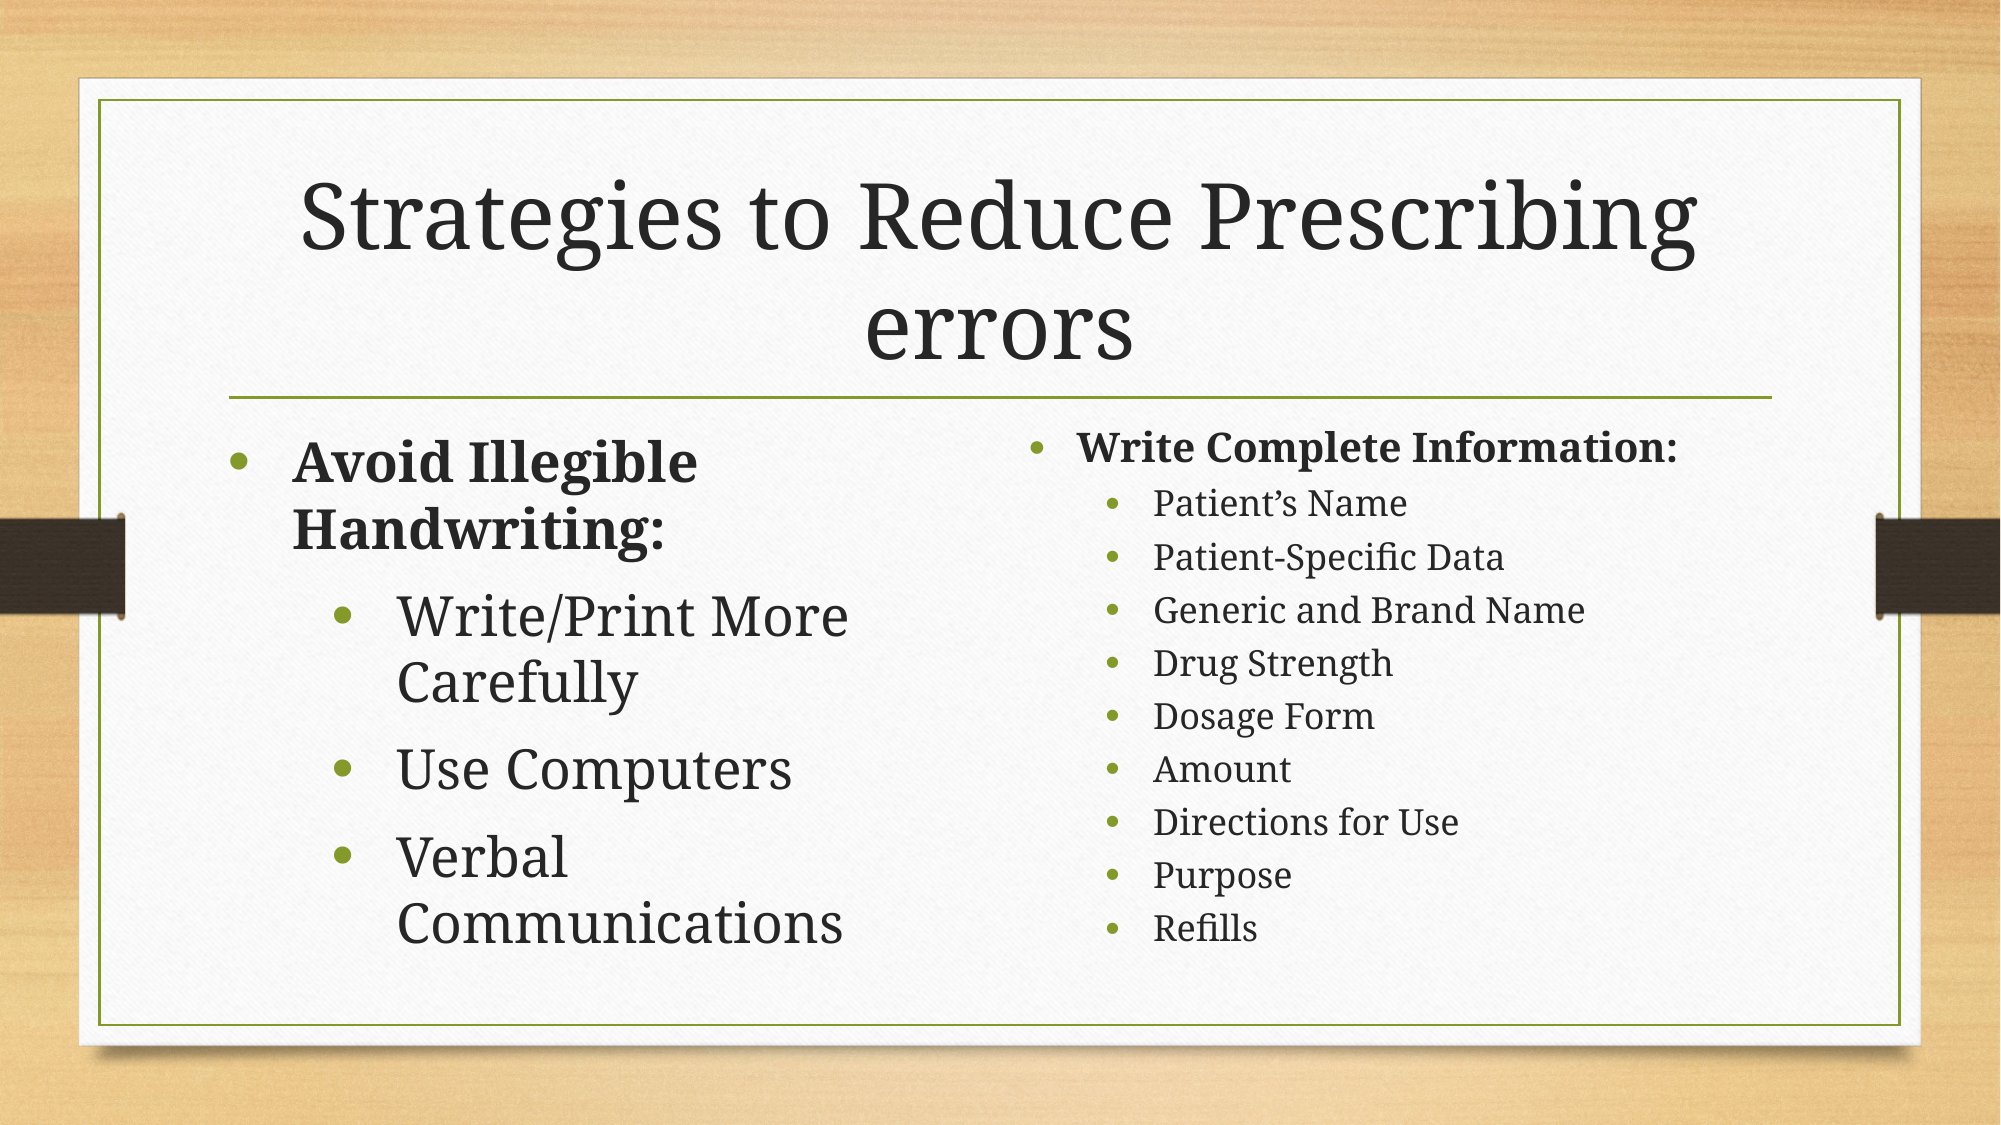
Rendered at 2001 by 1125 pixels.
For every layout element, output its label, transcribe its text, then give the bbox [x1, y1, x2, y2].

list Avoid Illegible Handwriting: Write/Print More Carefully Use Computers Verbal Communications [213, 420, 987, 963]
list Write Complete Information: Patient’s Name Patient-Specific Data Generic and Brand Name Drug Strength Dosage Form Amount Directions for Use Purpose Refills [1013, 420, 1788, 963]
picture [0, 0, 2001, 1125]
title Strategies to Reduce Prescribing errors [212, 161, 1788, 375]
